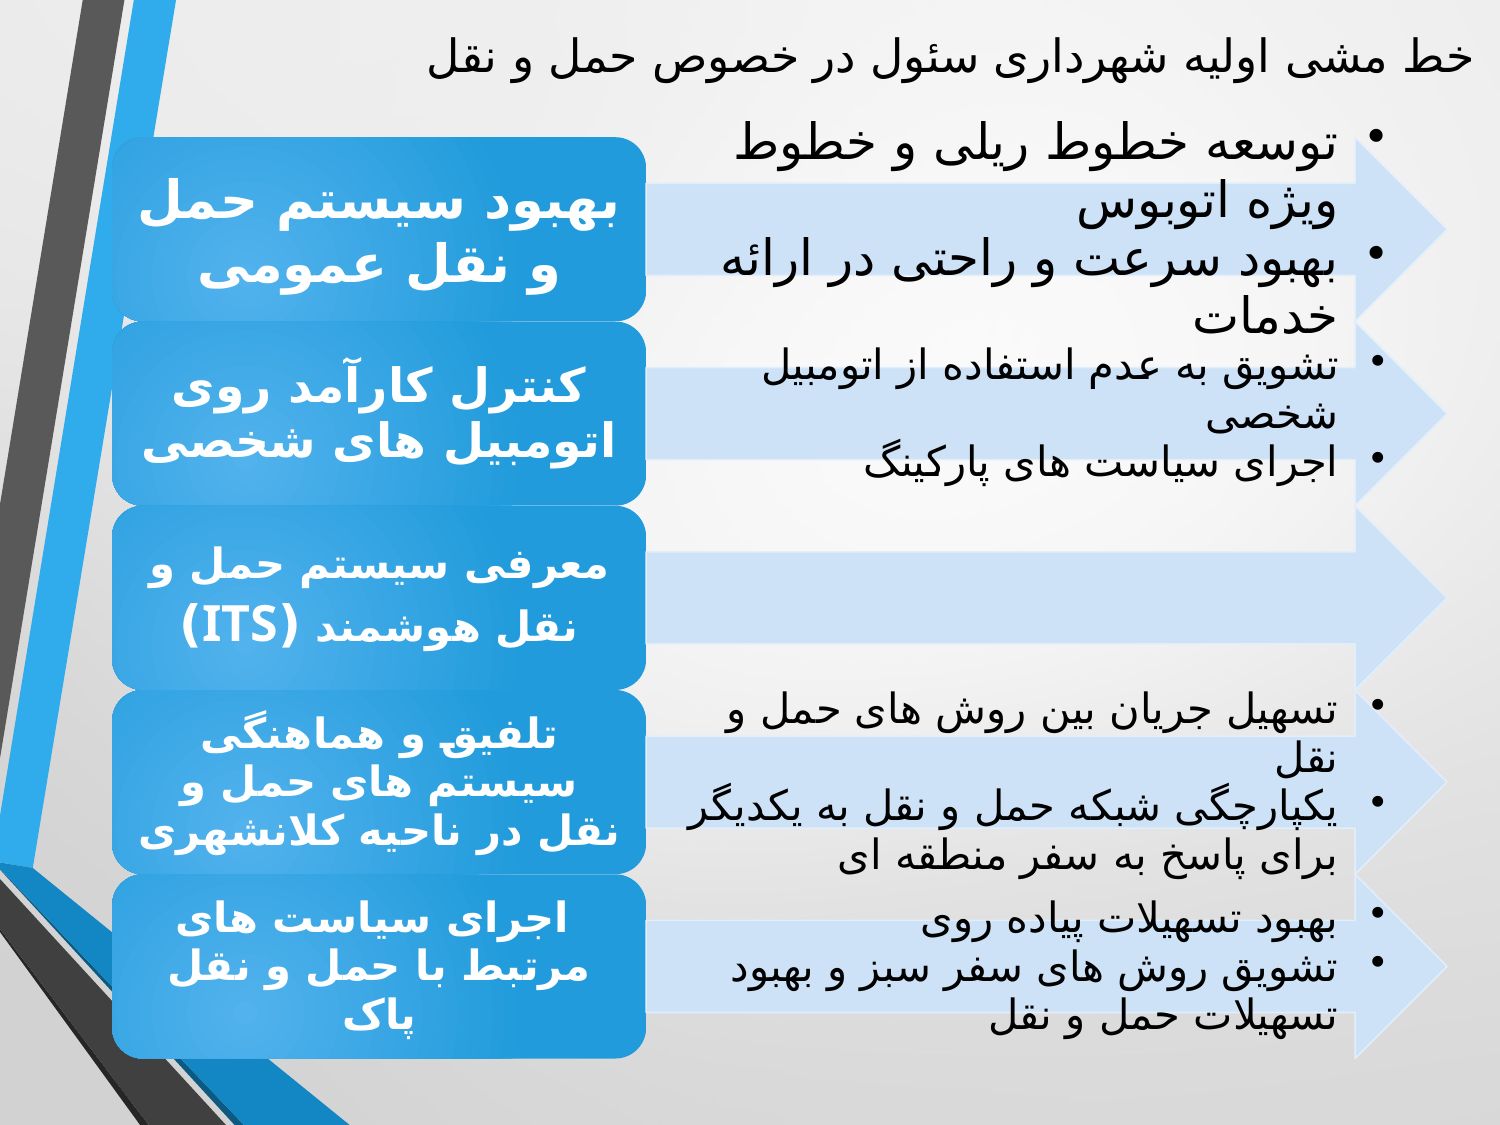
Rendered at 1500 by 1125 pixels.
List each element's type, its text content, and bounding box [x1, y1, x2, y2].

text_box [111, 136, 1448, 1059]
title خط مشی اولیه شهرداری سئول در خصوص حمل و نقل [289, 19, 1491, 90]
